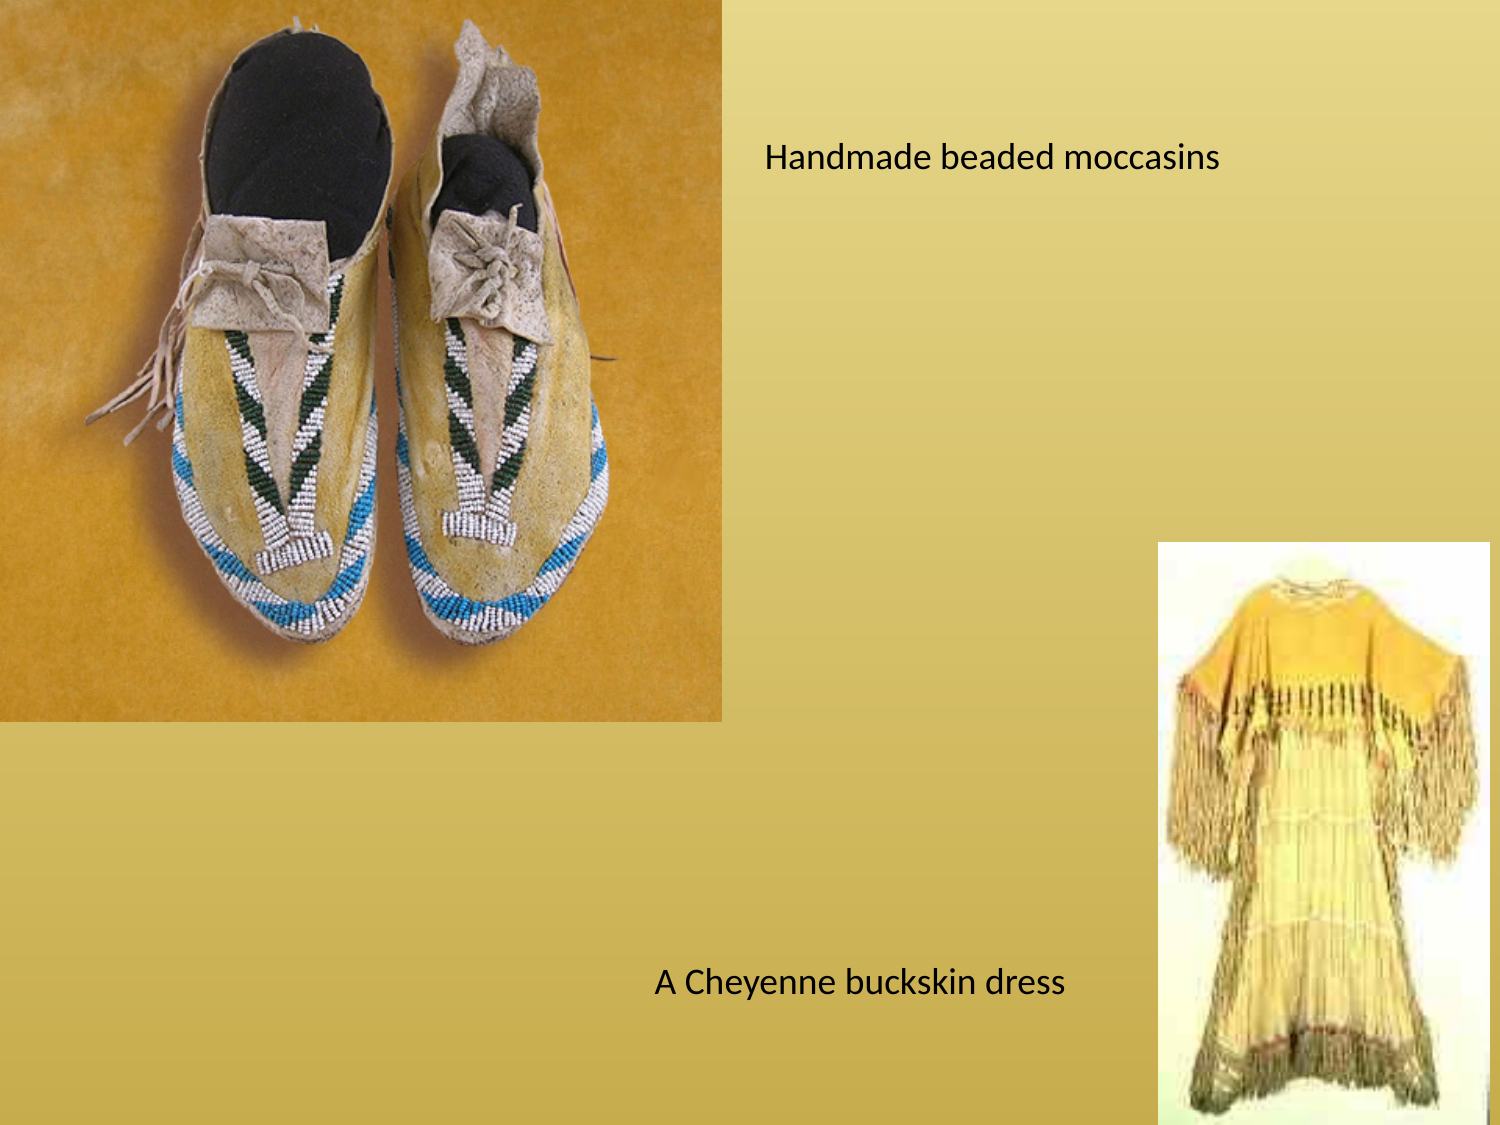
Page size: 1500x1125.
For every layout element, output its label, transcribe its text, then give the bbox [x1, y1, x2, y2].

picture [1157, 542, 1490, 1125]
text_box A Cheyenne buckskin dress [639, 949, 1090, 1010]
picture [0, 0, 723, 723]
text_box Handmade beaded moccasins [749, 124, 1500, 230]
